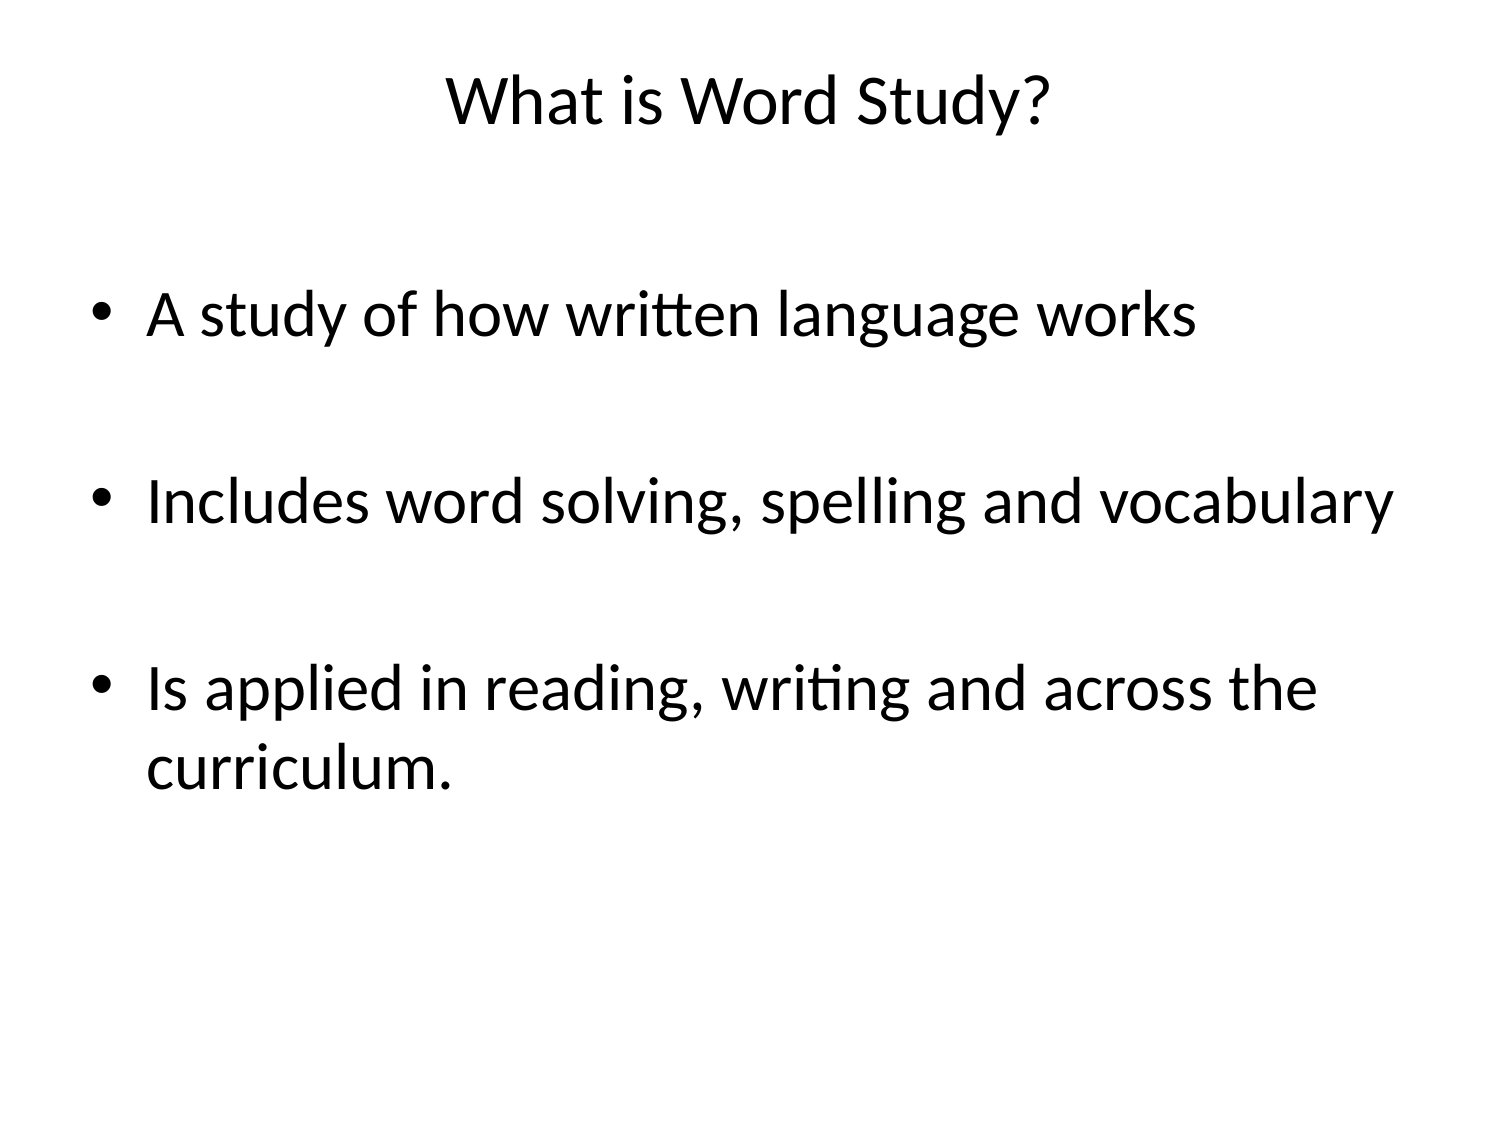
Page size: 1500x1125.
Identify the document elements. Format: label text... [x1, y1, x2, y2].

list A study of how written language works Includes word solving, spelling and vocabulary Is applied in reading, writing and across the curriculum. [75, 262, 1425, 1005]
title What is Word Study? [75, 45, 1425, 233]
